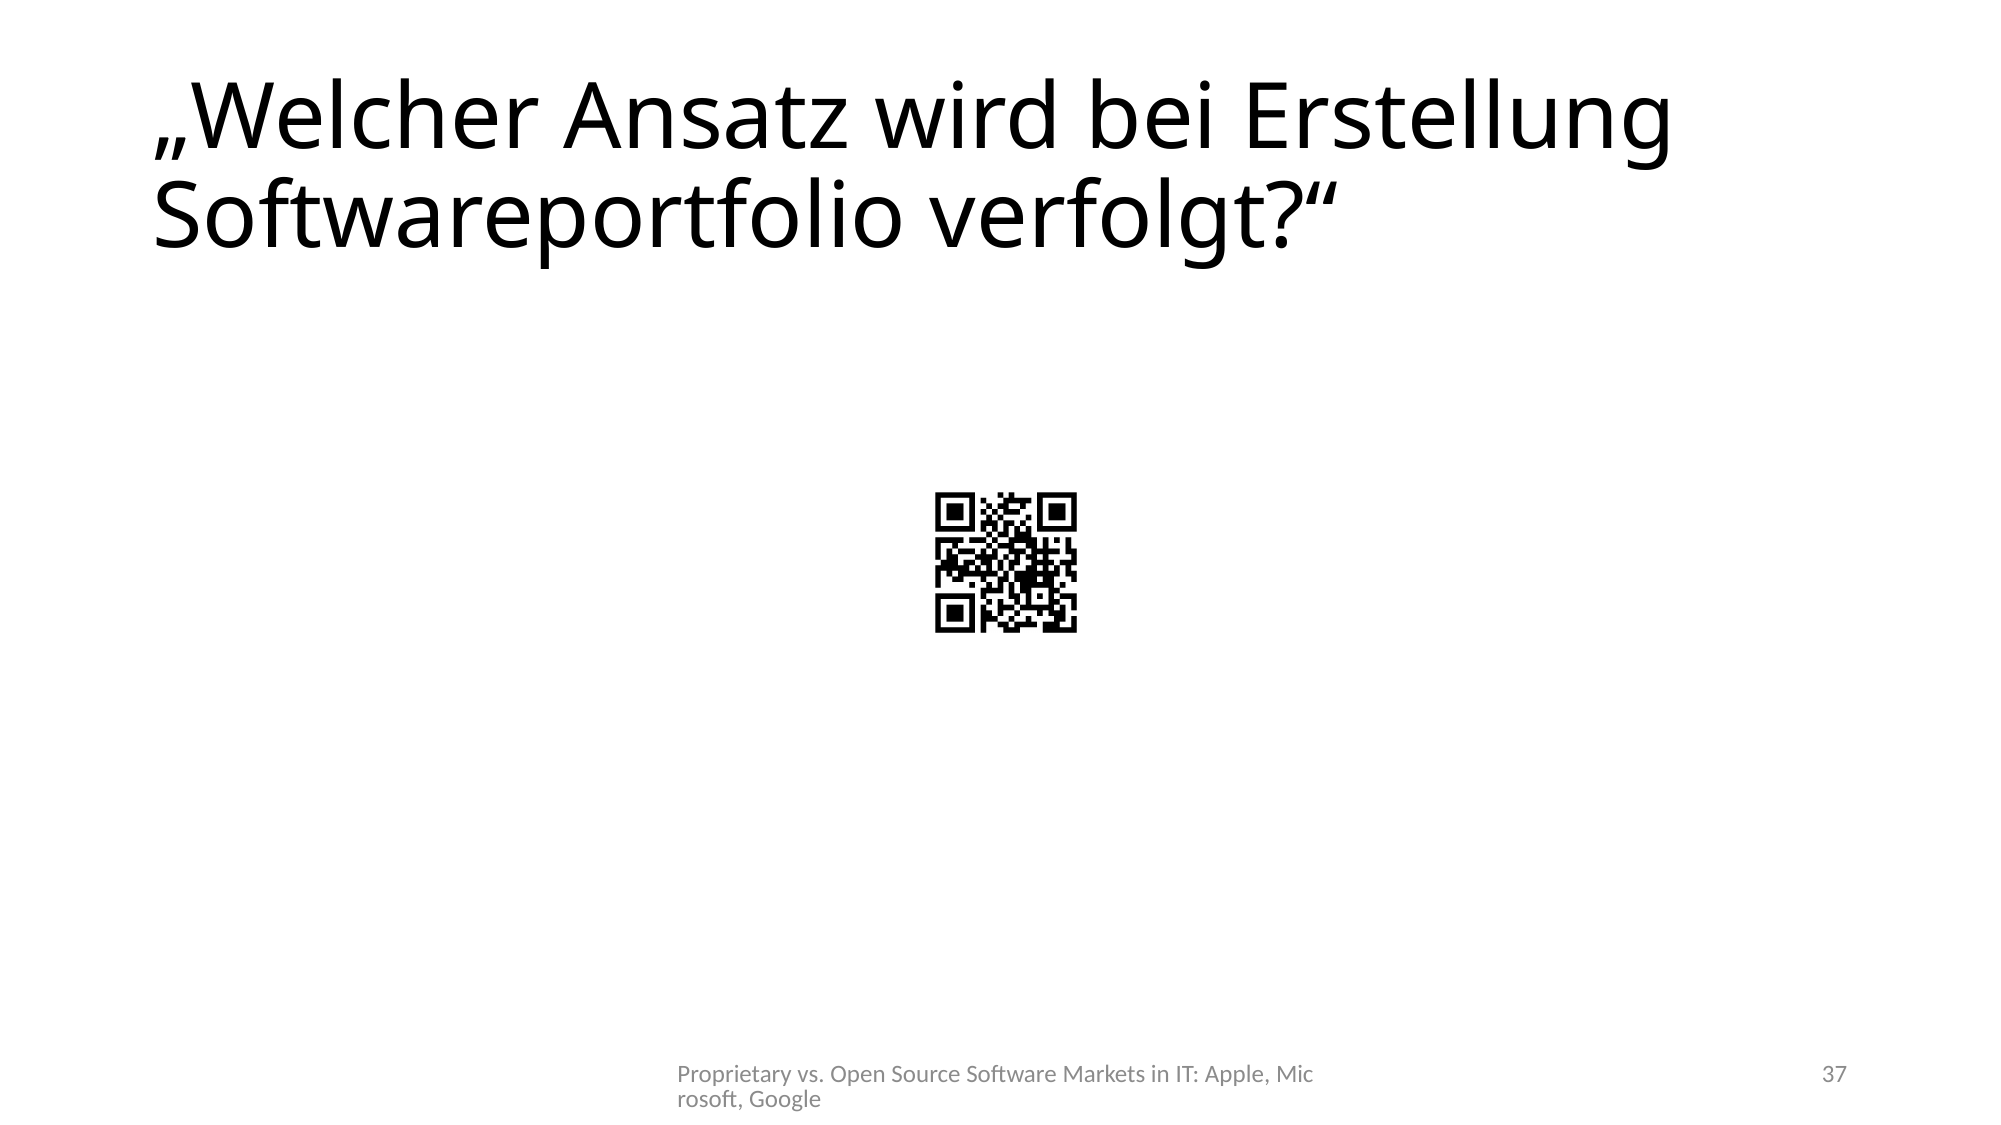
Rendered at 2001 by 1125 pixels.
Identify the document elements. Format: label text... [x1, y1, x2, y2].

picture [935, 492, 1077, 633]
footer Proprietary vs. Open Source Software Markets in IT: Apple, Microsoft, Google [662, 1042, 1338, 1103]
title „Welcher Ansatz wird bei Erstellung Softwareportfolio verfolgt?“ [137, 59, 1863, 278]
slide_number 37 [1412, 1042, 1863, 1103]
